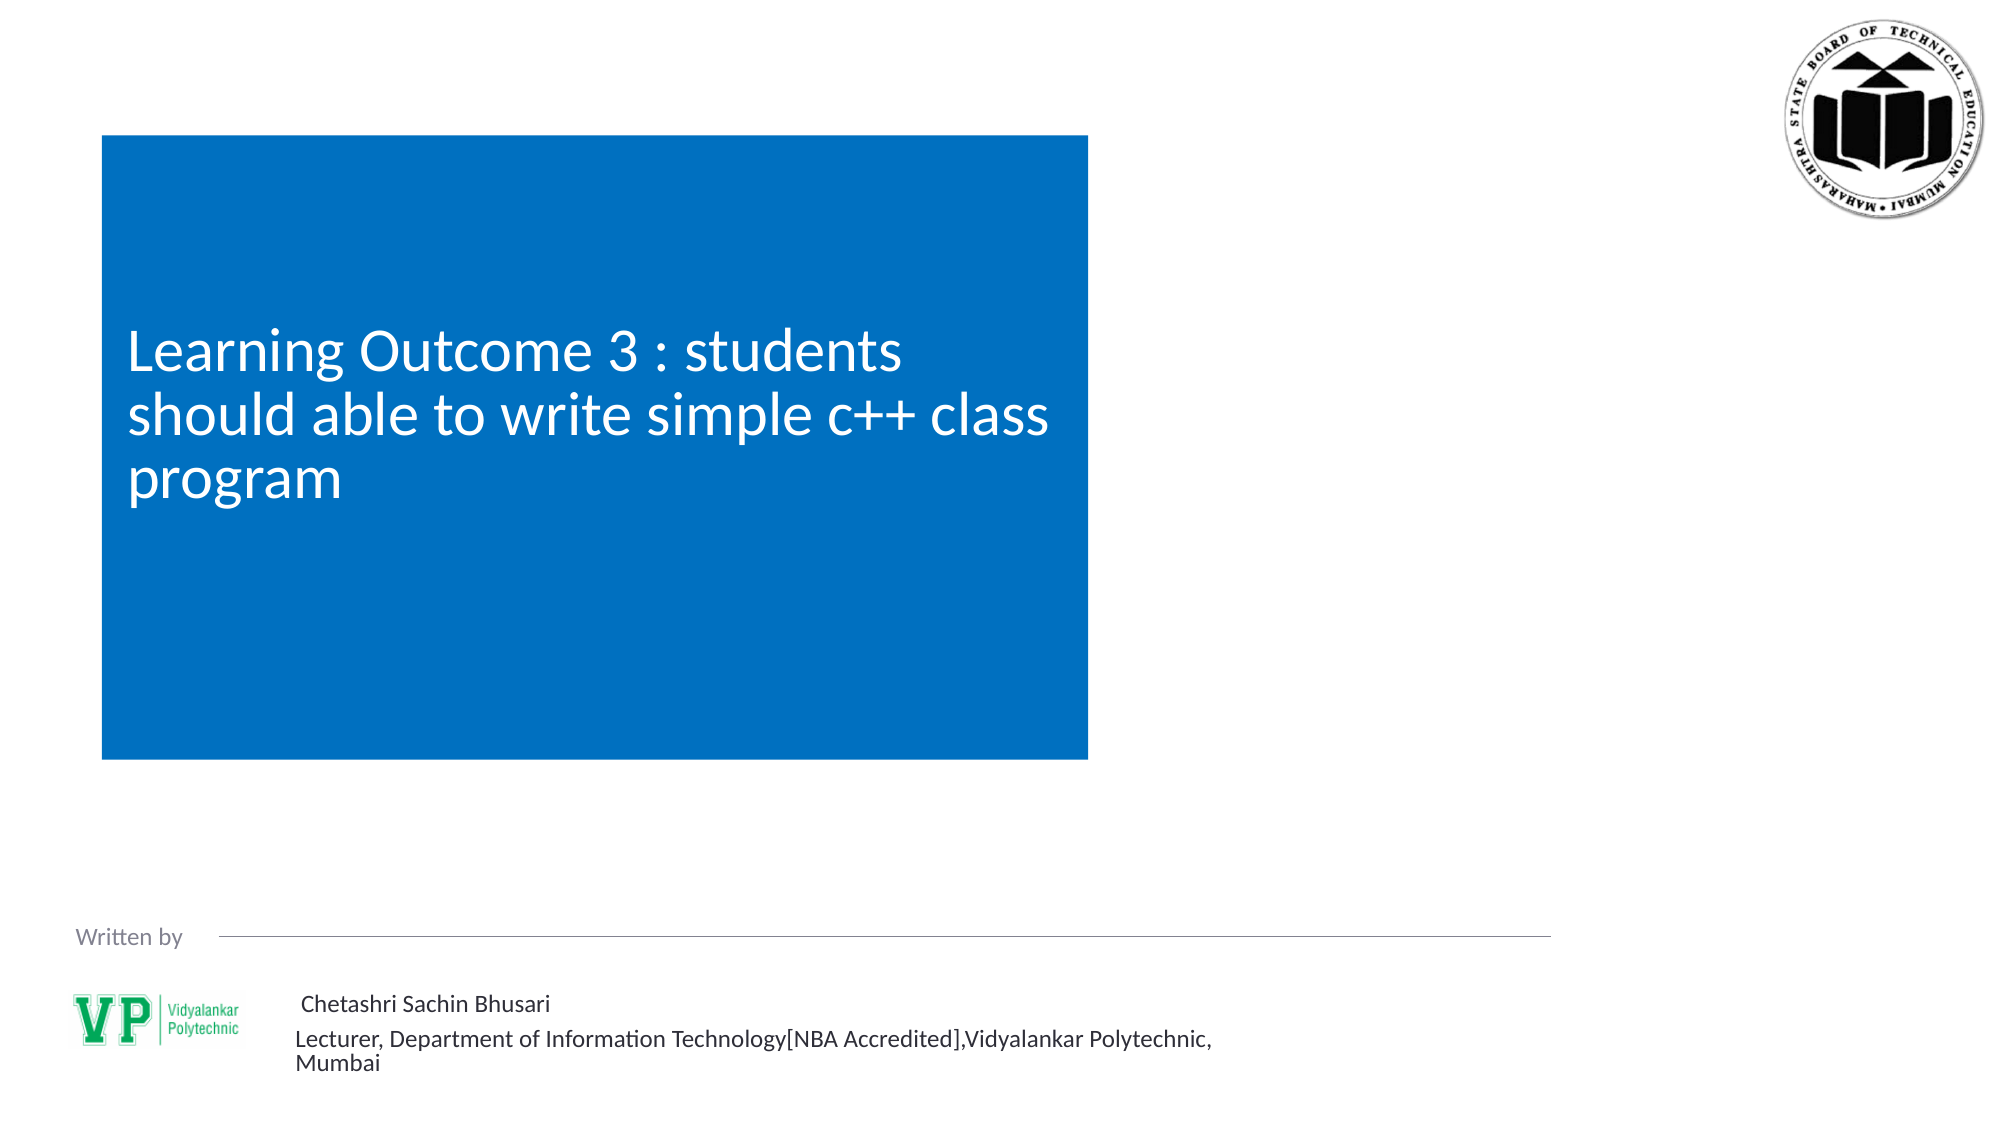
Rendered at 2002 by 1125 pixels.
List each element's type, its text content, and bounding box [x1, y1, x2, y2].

picture [68, 990, 246, 1050]
list Chetashri Sachin Bhusari [295, 990, 726, 1017]
list Lecturer, Department of Information Technology[NBA Accredited],Vidyalankar Polytechnic, Mumbai [295, 1028, 1302, 1058]
picture [1764, 0, 2001, 237]
title Learning Outcome 3 : students should able to write simple c++ class program [127, 320, 1087, 524]
